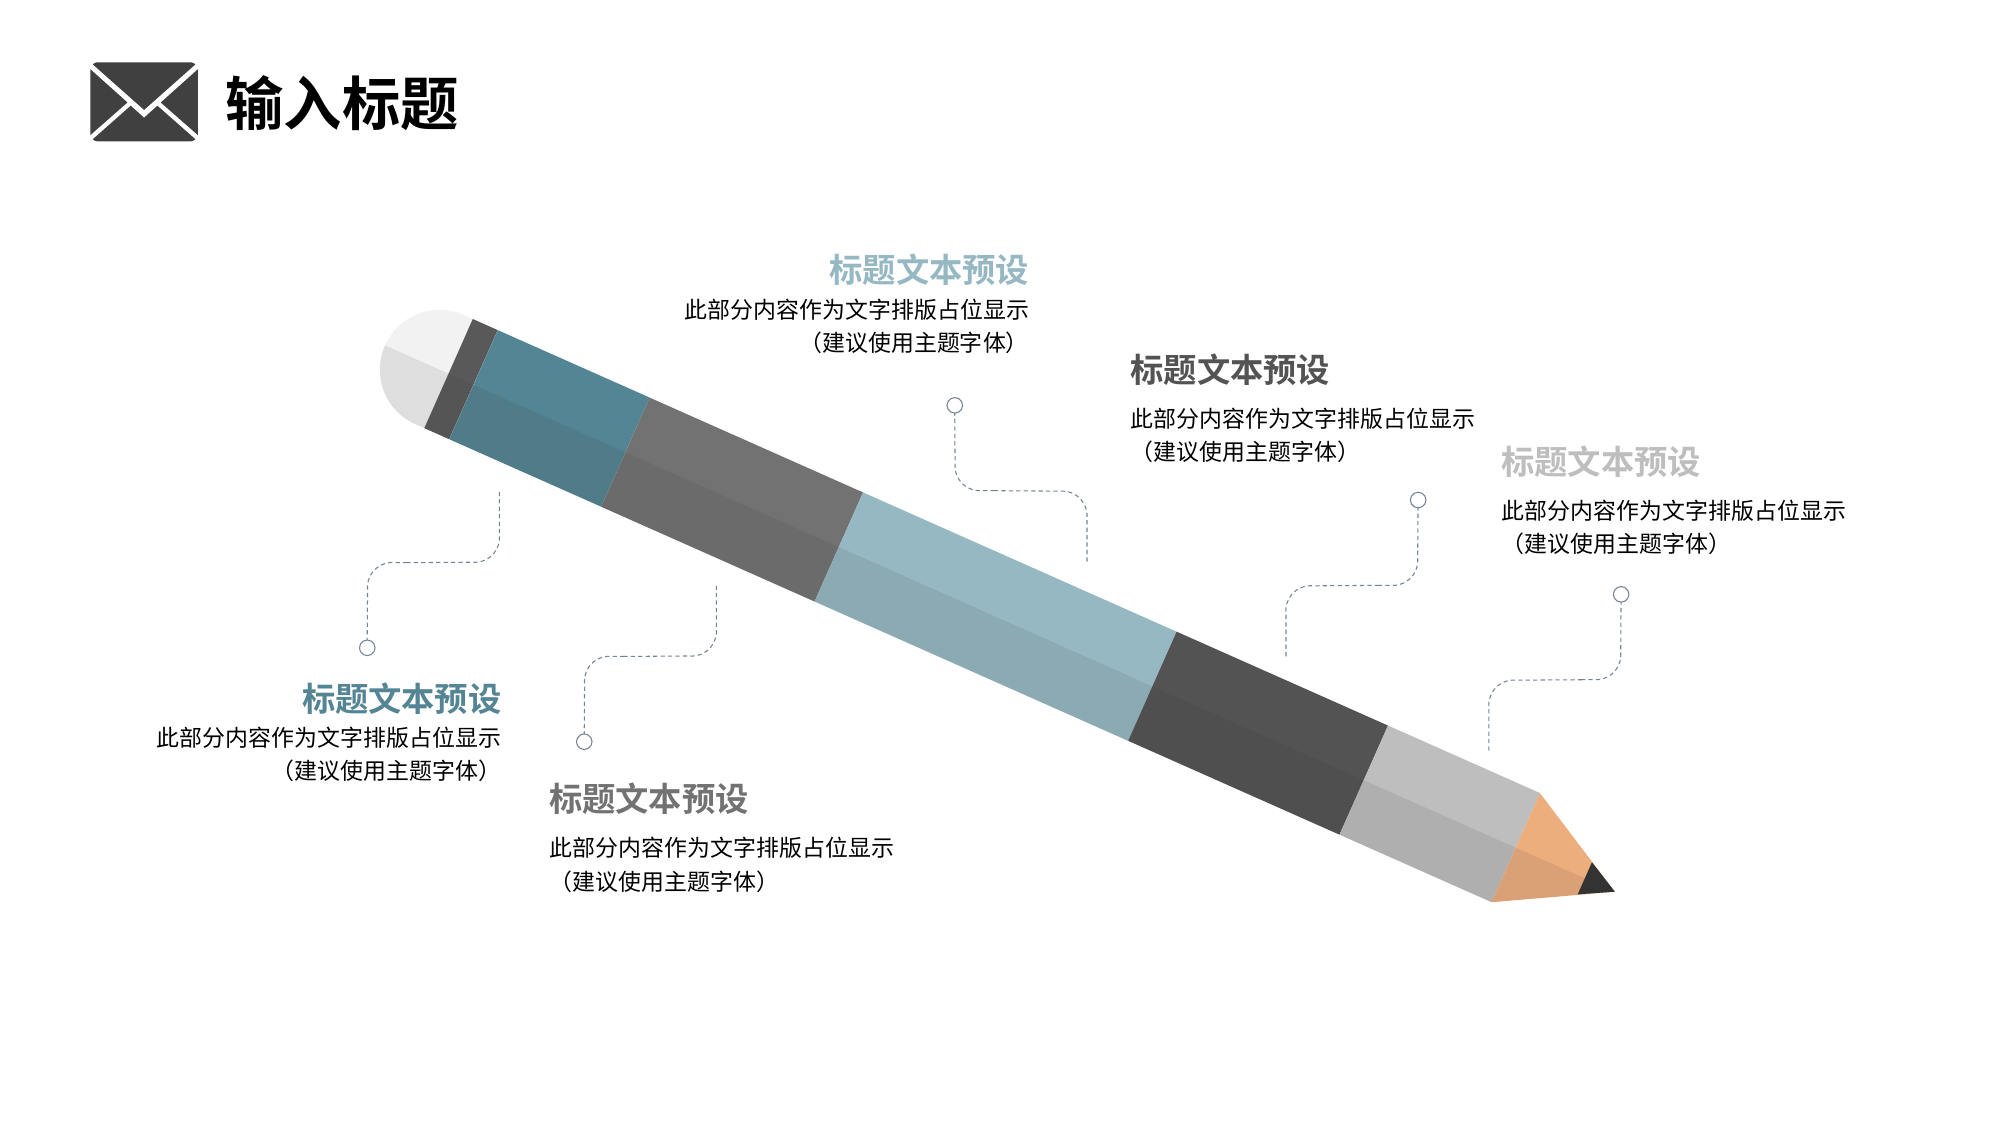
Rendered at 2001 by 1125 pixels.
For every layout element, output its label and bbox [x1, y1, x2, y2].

text_box [90, 59, 481, 146]
text_box [120, 249, 1883, 905]
